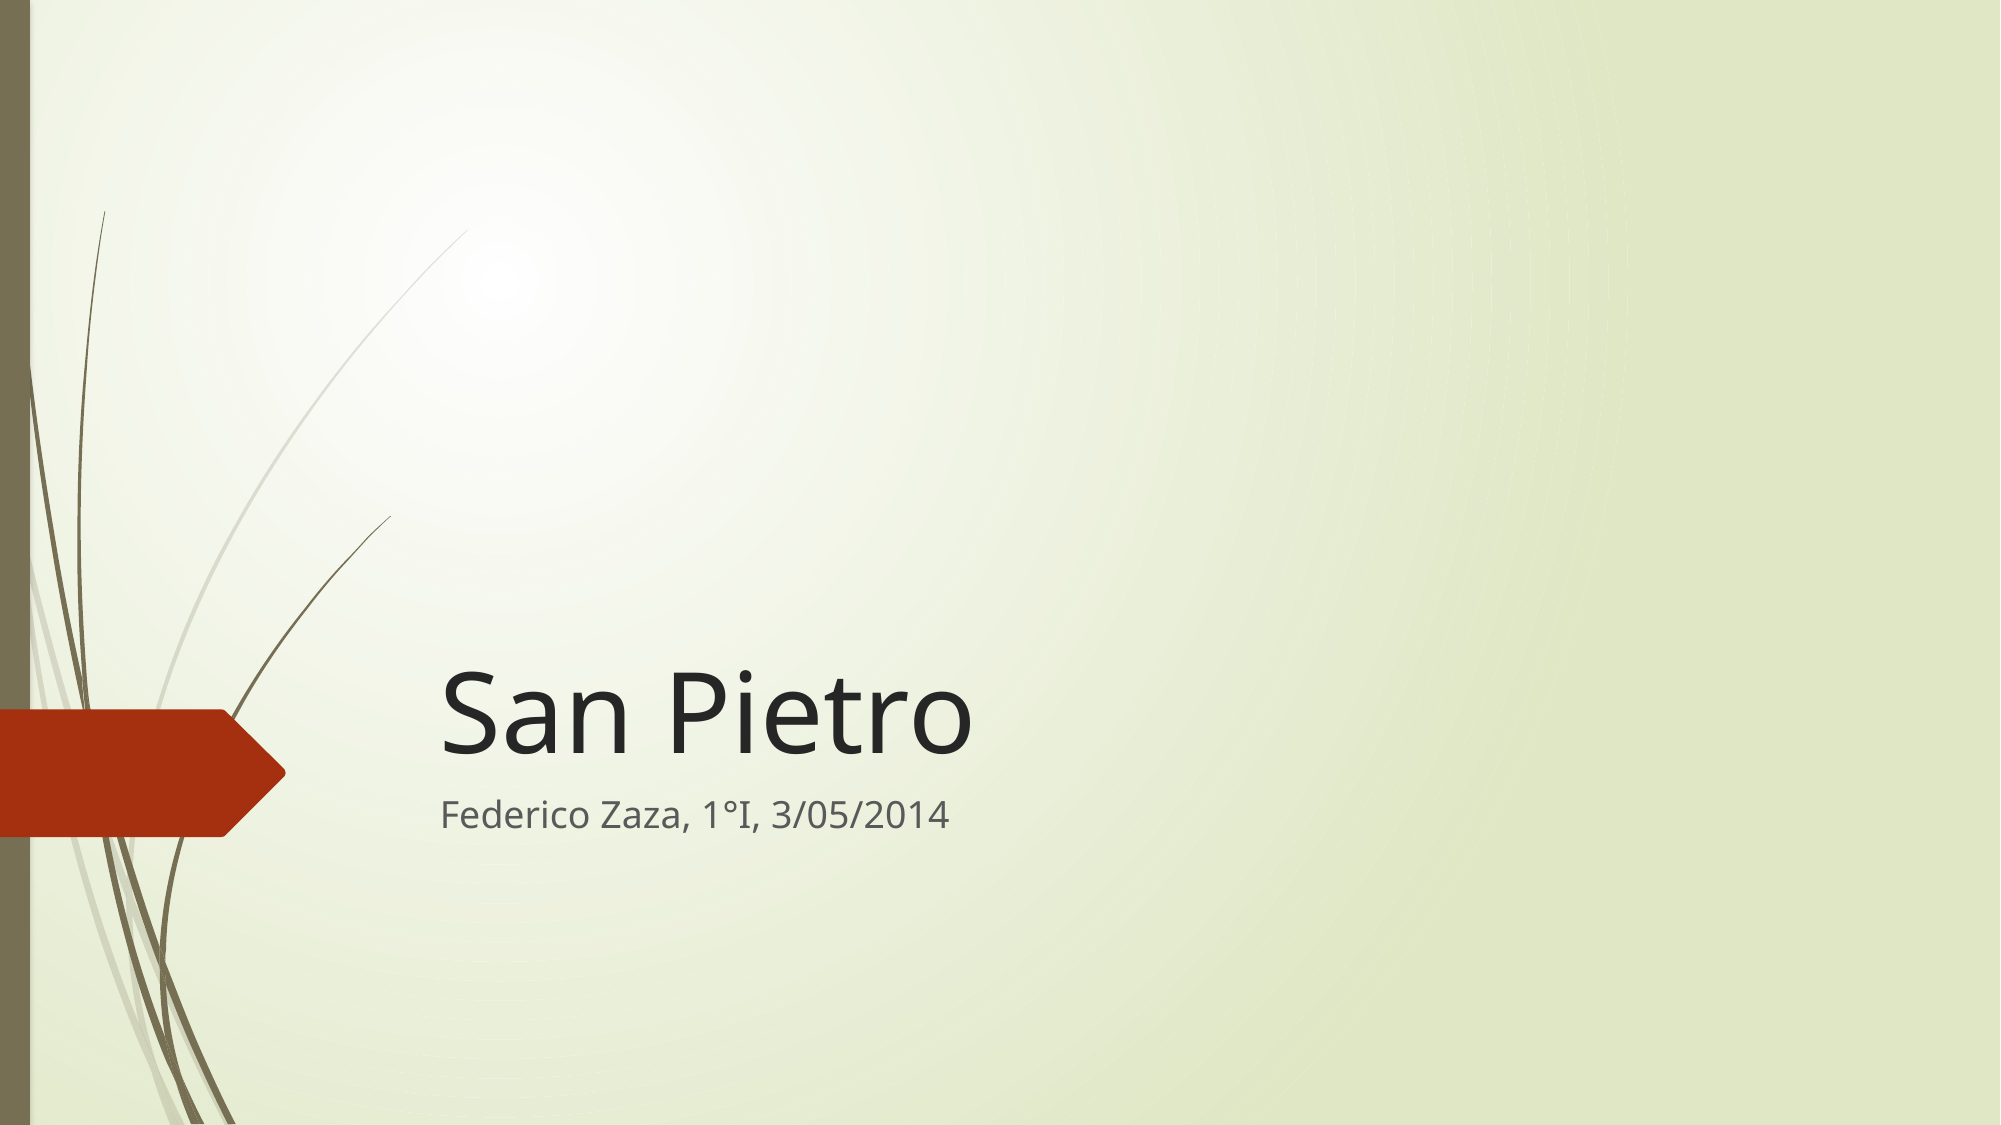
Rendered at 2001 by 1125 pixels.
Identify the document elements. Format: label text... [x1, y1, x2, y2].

title San Pietro [424, 412, 1888, 783]
subtitle Federico Zaza, 1°I, 3/05/2014 [424, 783, 1888, 969]
